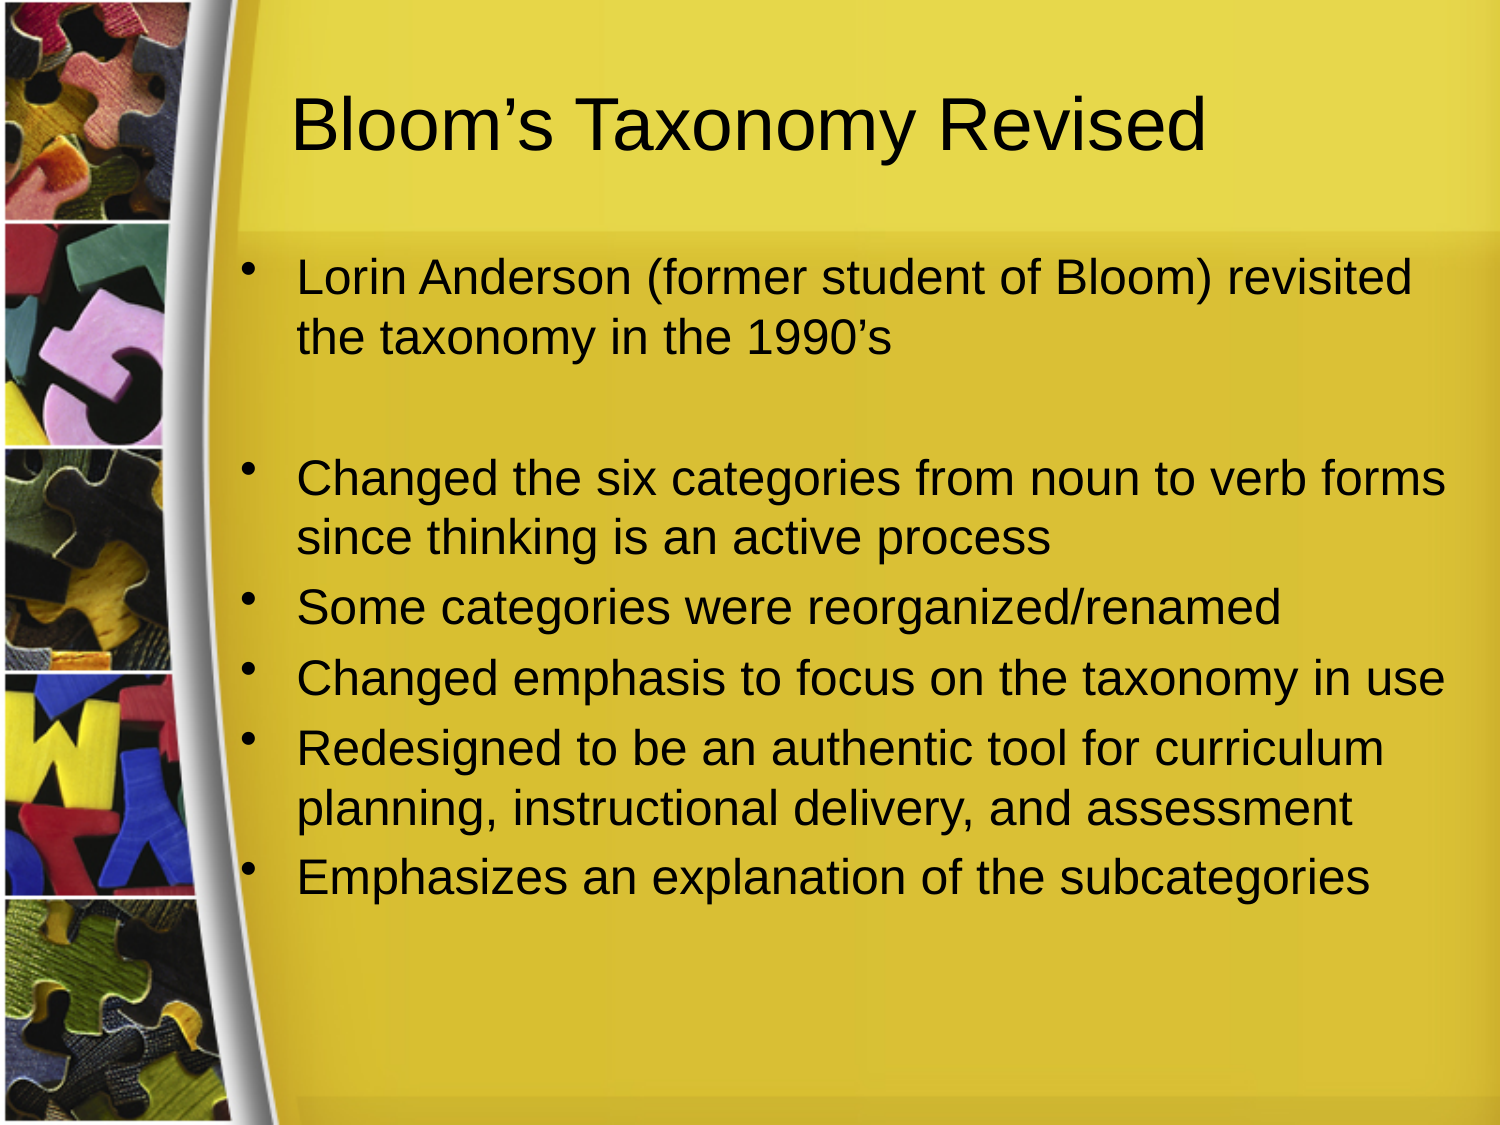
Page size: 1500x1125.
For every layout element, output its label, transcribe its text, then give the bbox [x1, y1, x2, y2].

list Lorin Anderson (former student of Bloom) revisited the taxonomy in the 1990’s Changed the six categories from noun to verb forms since thinking is an active process Some categories were reorganized/renamed Changed emphasis to focus on the taxonomy in use Redesigned to be an authentic tool for curriculum planning, instructional delivery, and assessment Emphasizes an explanation of the subcategories [224, 237, 1500, 988]
picture [0, 0, 1500, 1125]
title Bloom’s Taxonomy Revised [274, 32, 1473, 209]
